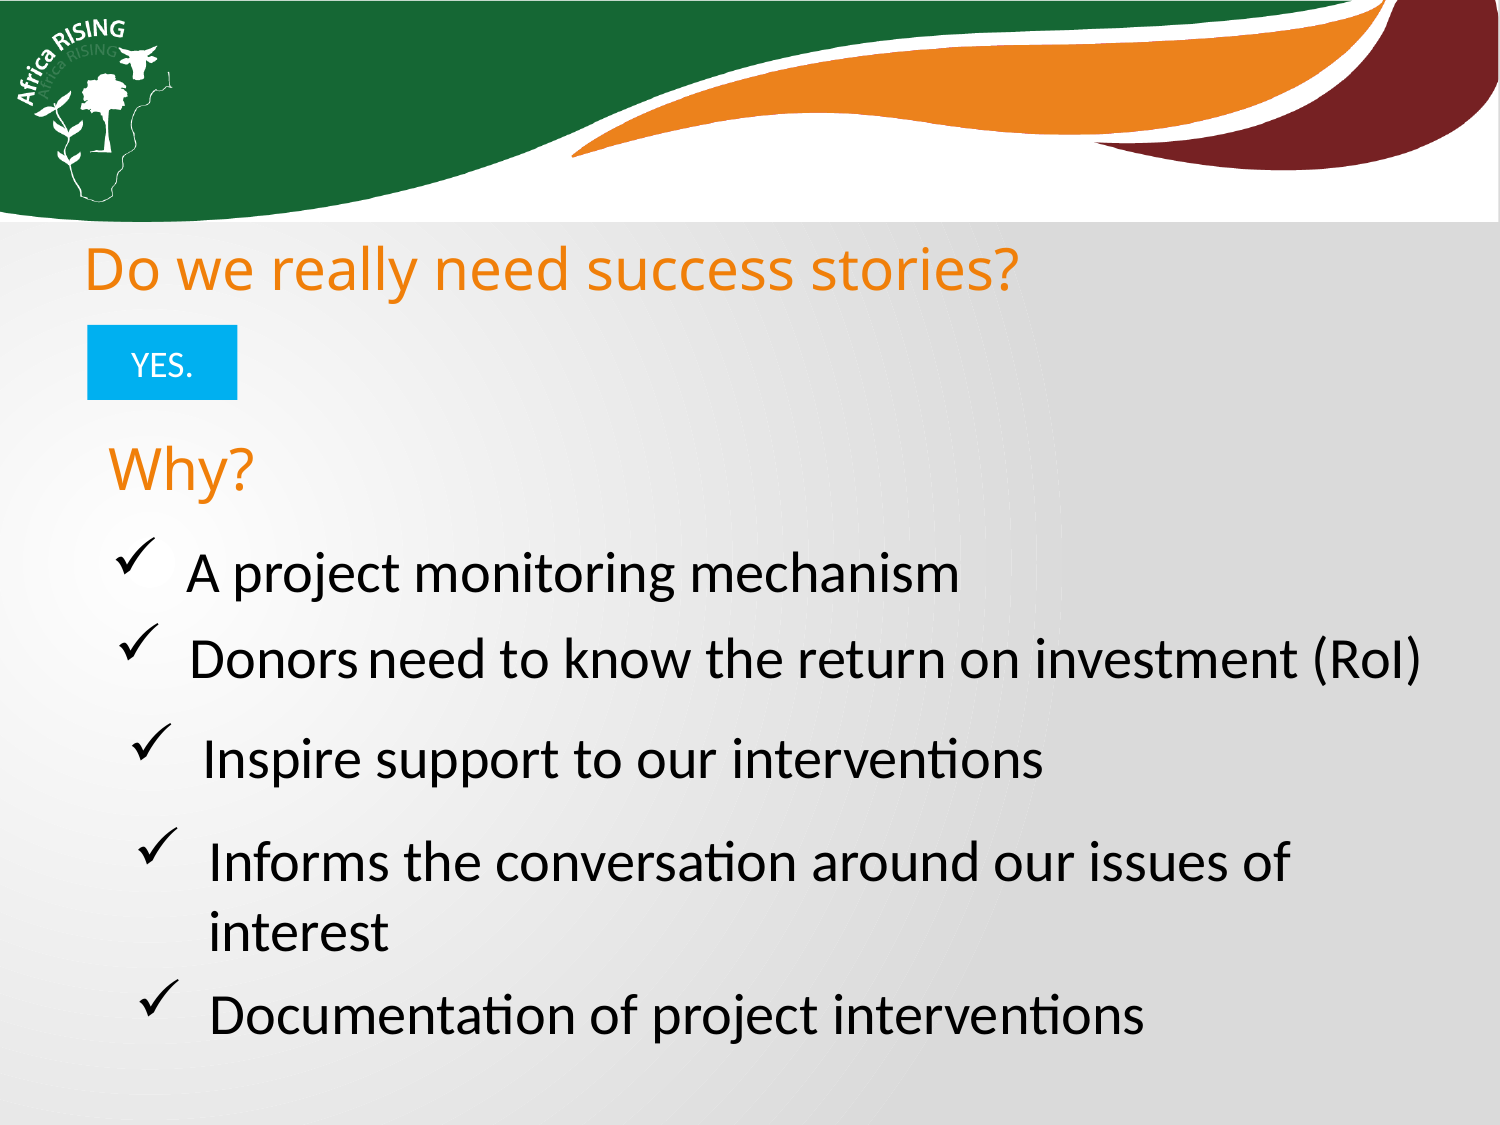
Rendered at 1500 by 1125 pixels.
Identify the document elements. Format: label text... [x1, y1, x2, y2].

text_box Informs the conversation around our issues of interest [118, 816, 1432, 971]
text_box YES. [85, 323, 239, 402]
text_box Why? [74, 424, 313, 513]
picture [0, 0, 1499, 222]
text_box Inspire support to our interventions [112, 712, 1423, 798]
text_box Documentation of project interventions [120, 968, 1433, 1054]
text_box Donors need to know the return on investment (RoI) [99, 612, 1450, 698]
list Do we really need success stories? [50, 225, 1075, 313]
text_box A project monitoring mechanism [96, 526, 1409, 612]
